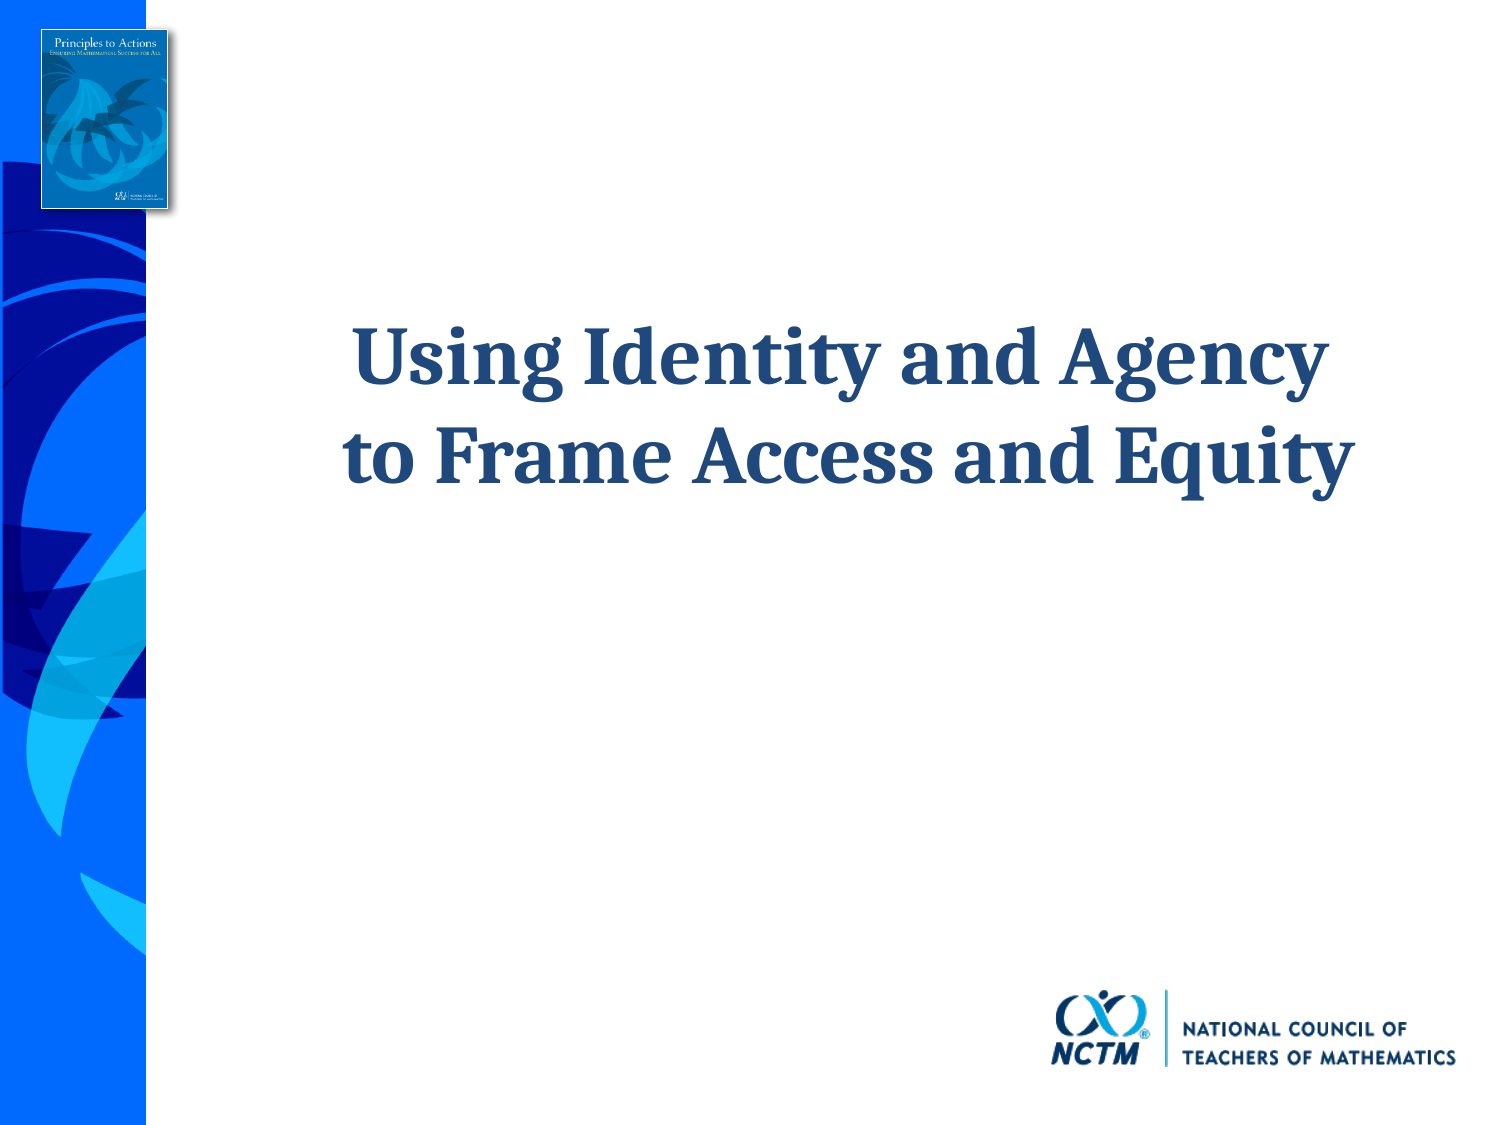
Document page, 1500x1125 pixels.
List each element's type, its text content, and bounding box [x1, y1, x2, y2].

picture [0, 0, 146, 1125]
picture [42, 30, 167, 208]
title Using Identity and Agency to Frame Access and Equity [212, 280, 1488, 522]
